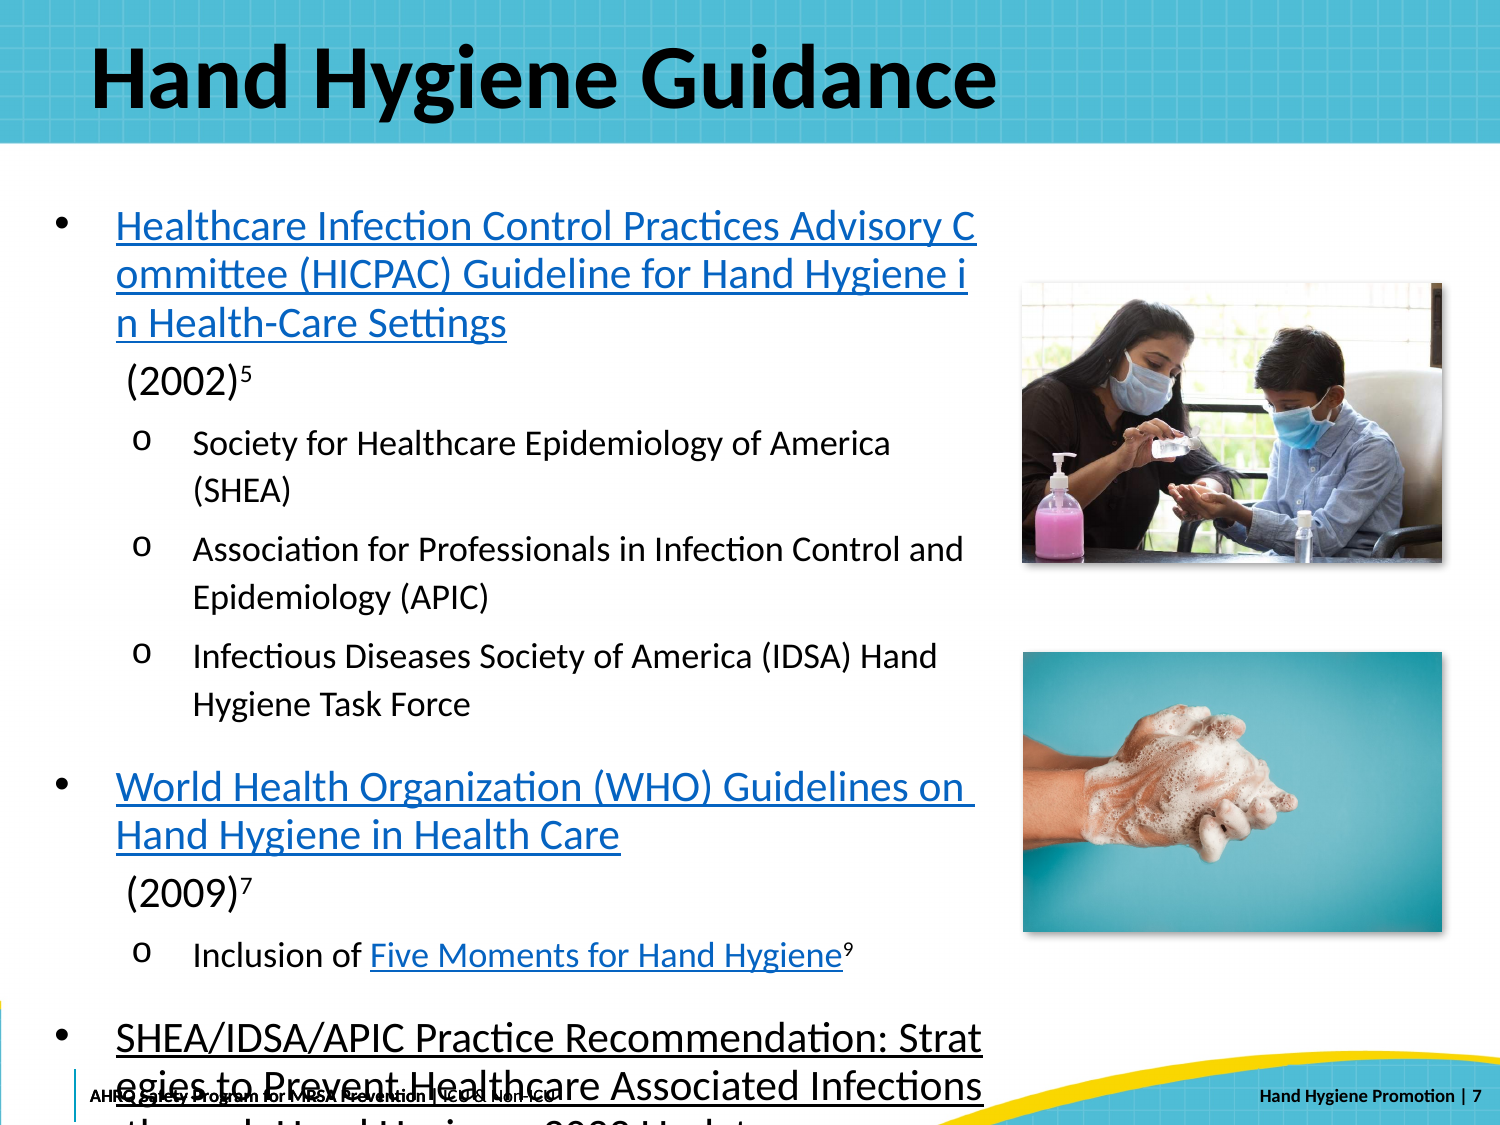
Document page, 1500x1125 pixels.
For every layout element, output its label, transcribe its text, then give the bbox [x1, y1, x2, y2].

title Hand Hygiene Guidance [75, 0, 1425, 150]
slide_number | 7 [1455, 1065, 1500, 1125]
picture [0, 0, 1500, 1125]
list Healthcare Infection Control Practices Advisory Committee (HICPAC) Guideline for Hand Hygiene in Health-Care Settings (2002)5 Society for Healthcare Epidemiology of America (SHEA) Association for Professionals in Infection Control and Epidemiology (APIC) Infectious Diseases Society of America (IDSA) Hand Hygiene Task Force World Health Organization (WHO) Guidelines on Hand Hygiene in Health Care (2009)7 Inclusion of Five Moments for Hand Hygiene9 SHEA/IDSA/APIC Practice Recommendation: Strategies to Prevent Healthcare Associated Infections through Hand Hygiene: 2022 Update2 Part of the Compendium of Strategies to Prevent HAIs [39, 184, 1001, 1083]
